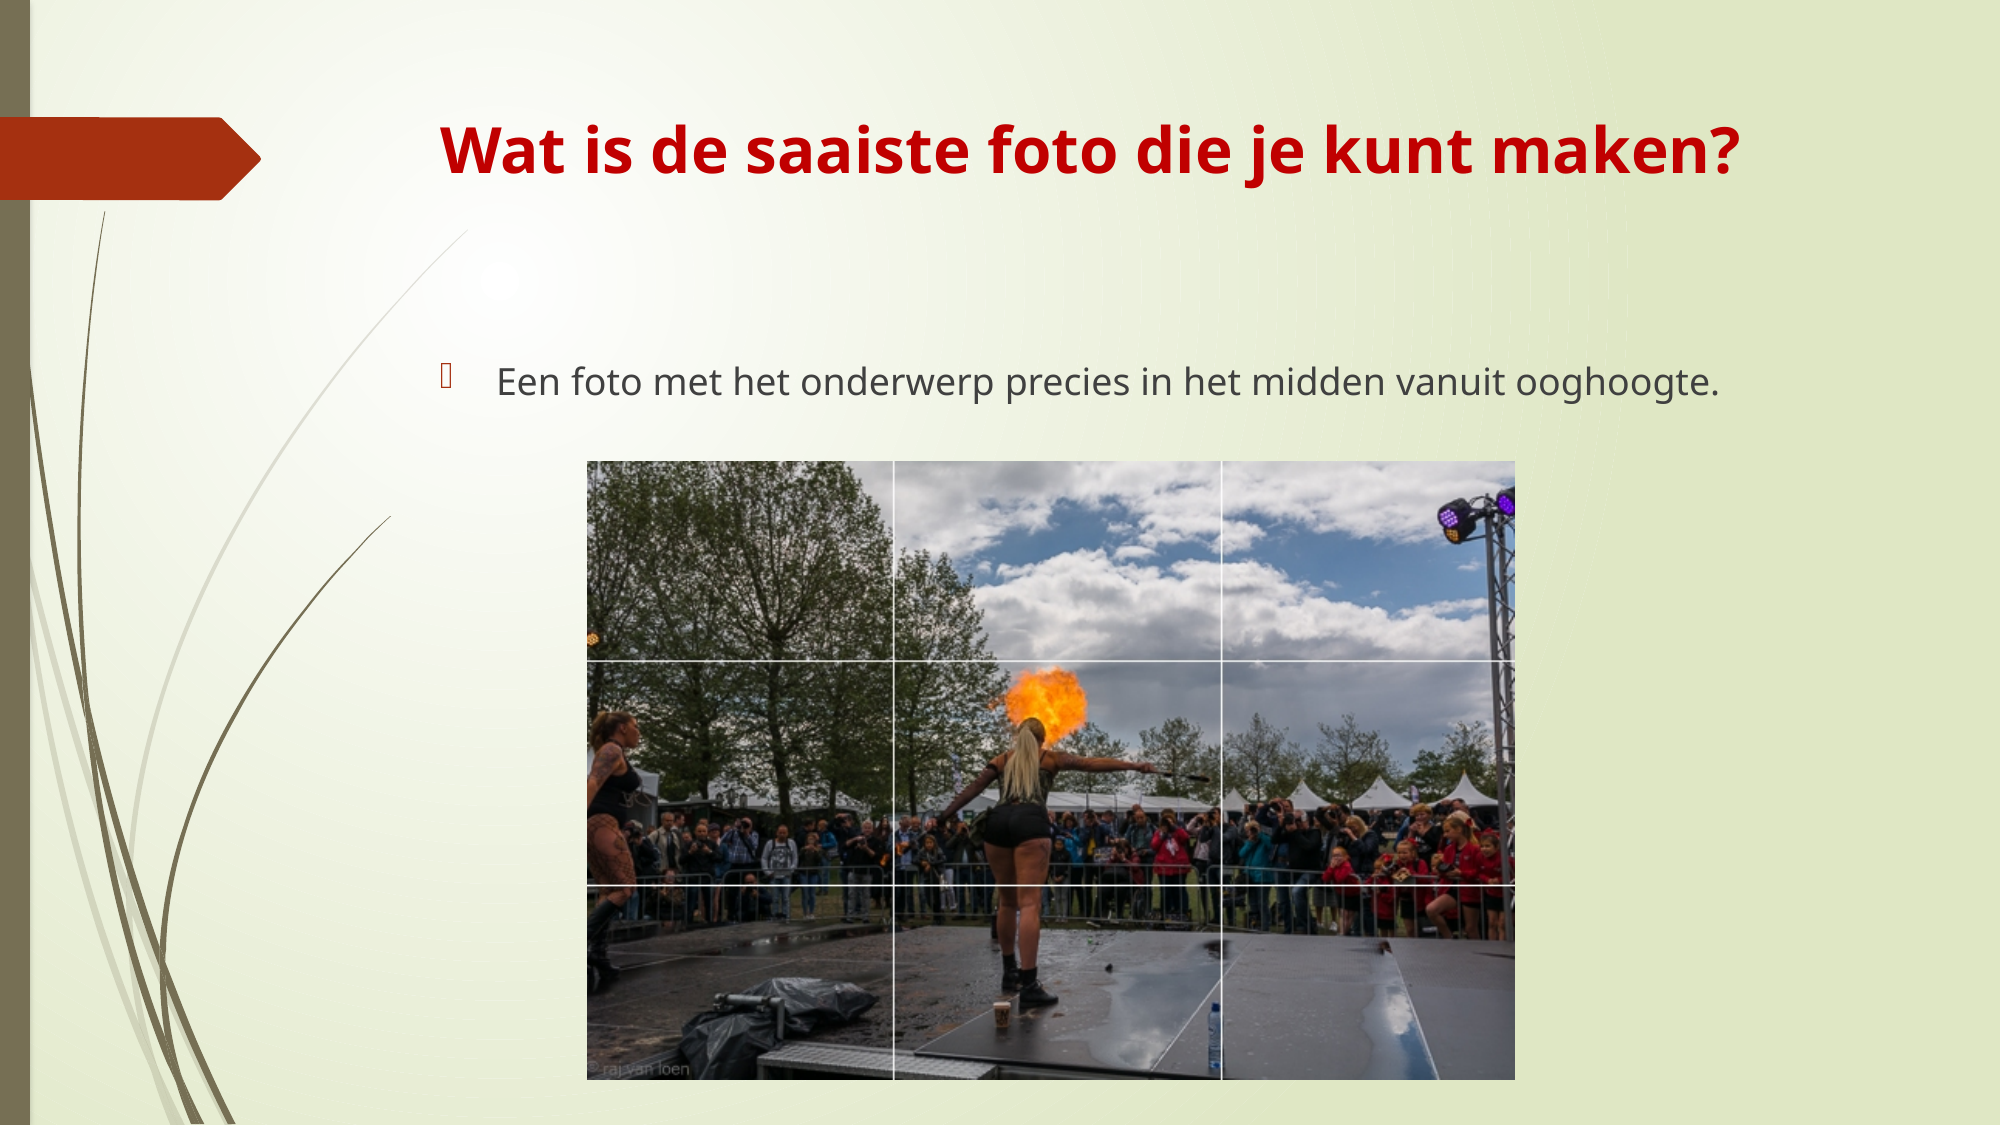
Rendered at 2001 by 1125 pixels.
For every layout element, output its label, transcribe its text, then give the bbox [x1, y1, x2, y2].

list Een foto met het onderwerp precies in het midden vanuit ooghoogte.​ [424, 350, 1888, 970]
title Wat is de saaiste foto die je kunt maken?​ [425, 102, 1888, 313]
picture [586, 461, 1516, 1081]
